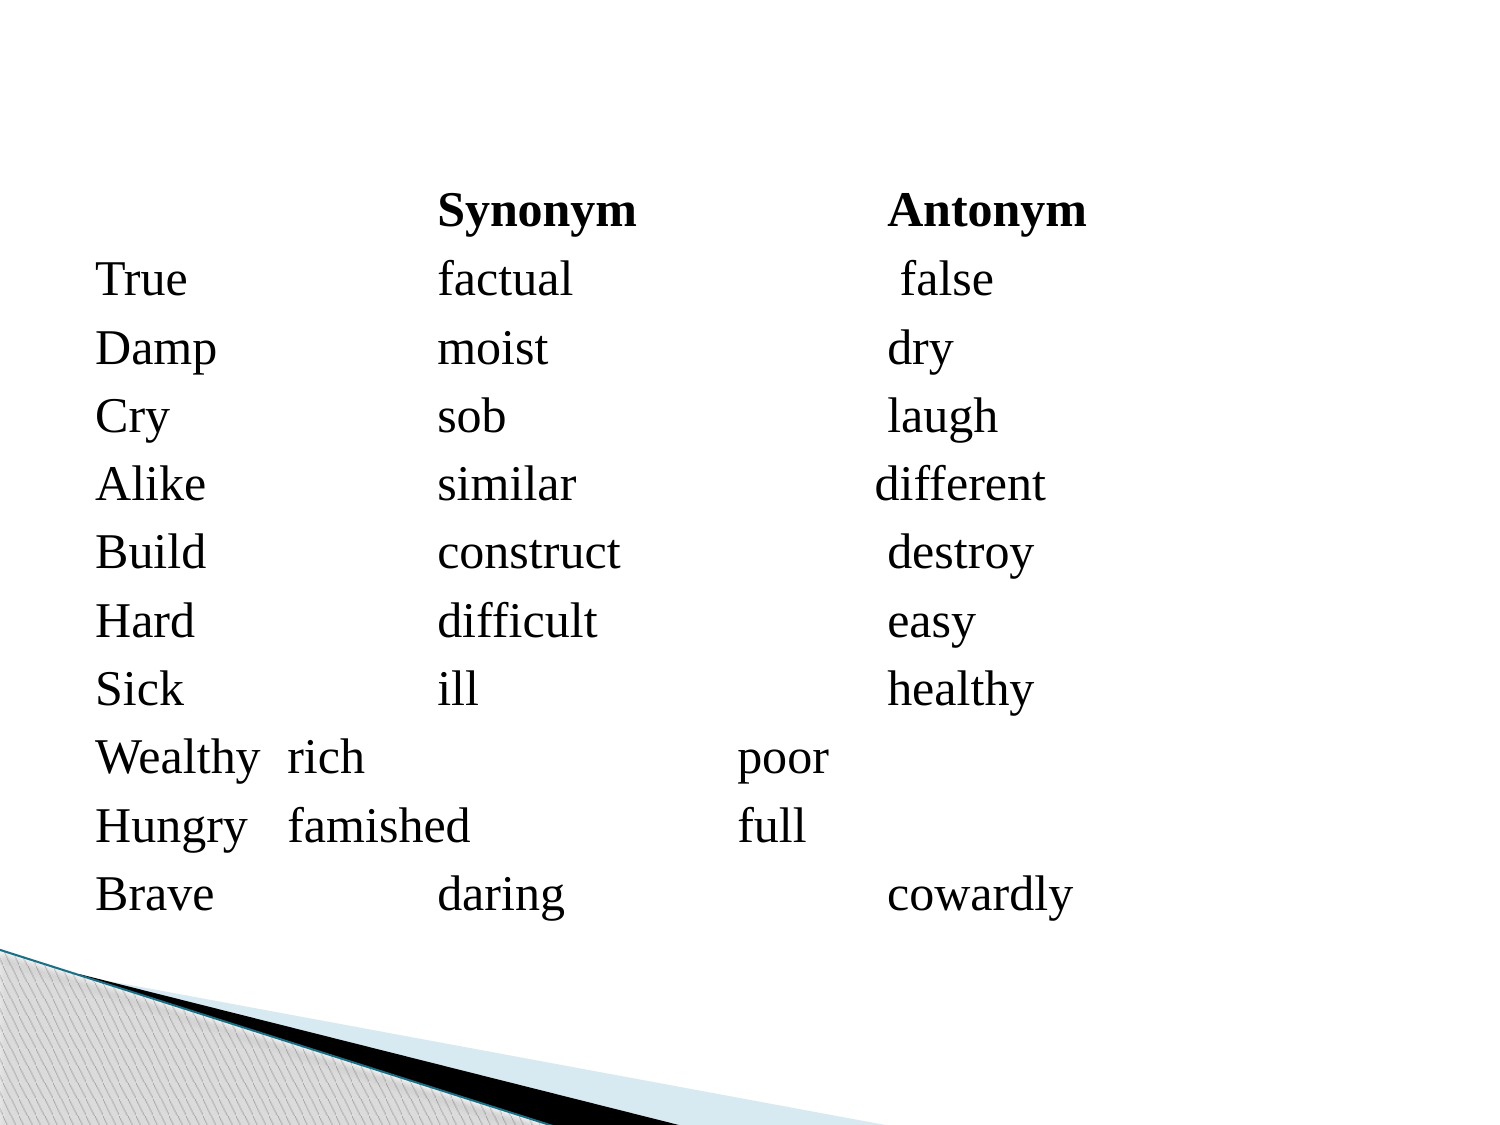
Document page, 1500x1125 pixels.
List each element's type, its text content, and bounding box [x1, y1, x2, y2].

list Synonym Antonym True factual false Damp moist dry Cry sob laugh Alike similar different Build construct destroy Hard difficult easy Sick ill healthy Wealthy rich poor Hungry famished full Brave daring cowardly [62, 162, 1413, 1063]
